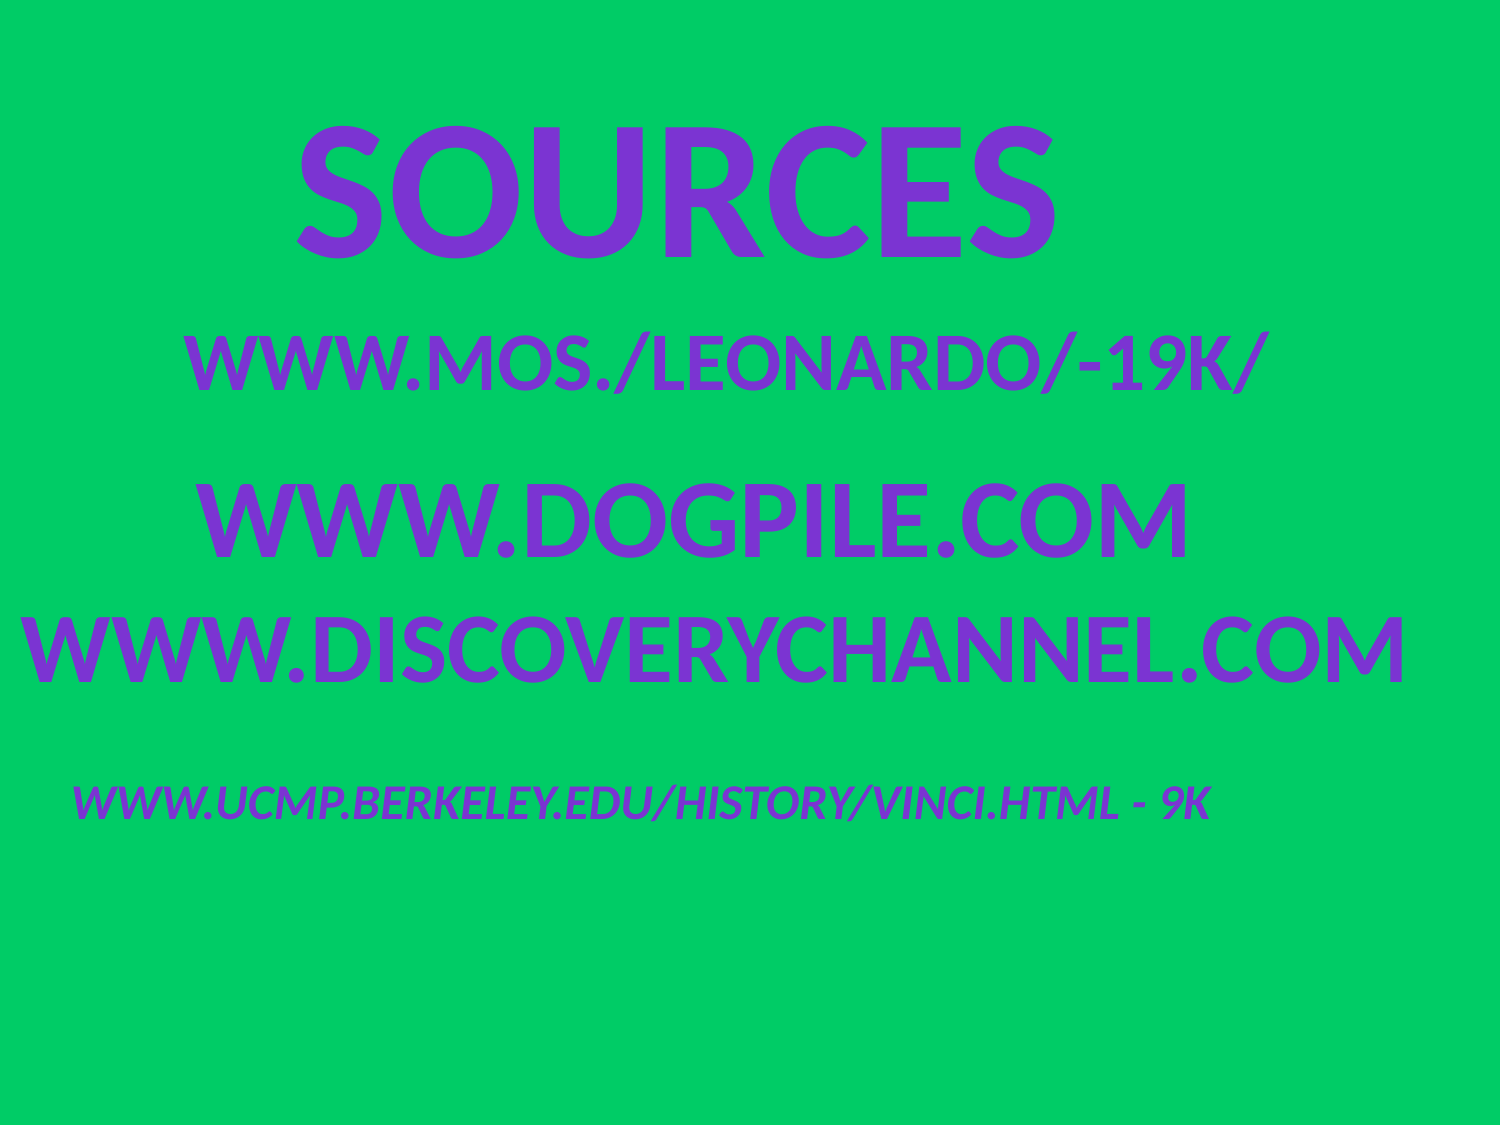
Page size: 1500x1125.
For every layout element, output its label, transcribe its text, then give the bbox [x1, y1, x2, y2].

text_box www.mos./leonardo/-19k/ [168, 299, 1285, 415]
text_box www.dogpile.com [179, 437, 1209, 588]
text_box www.ucmp.berkeley.edu/history/vinci.html - 9k [55, 762, 1238, 838]
text_box Sources [278, 49, 1077, 299]
text_box www.discoverychannel.com [5, 575, 1426, 710]
